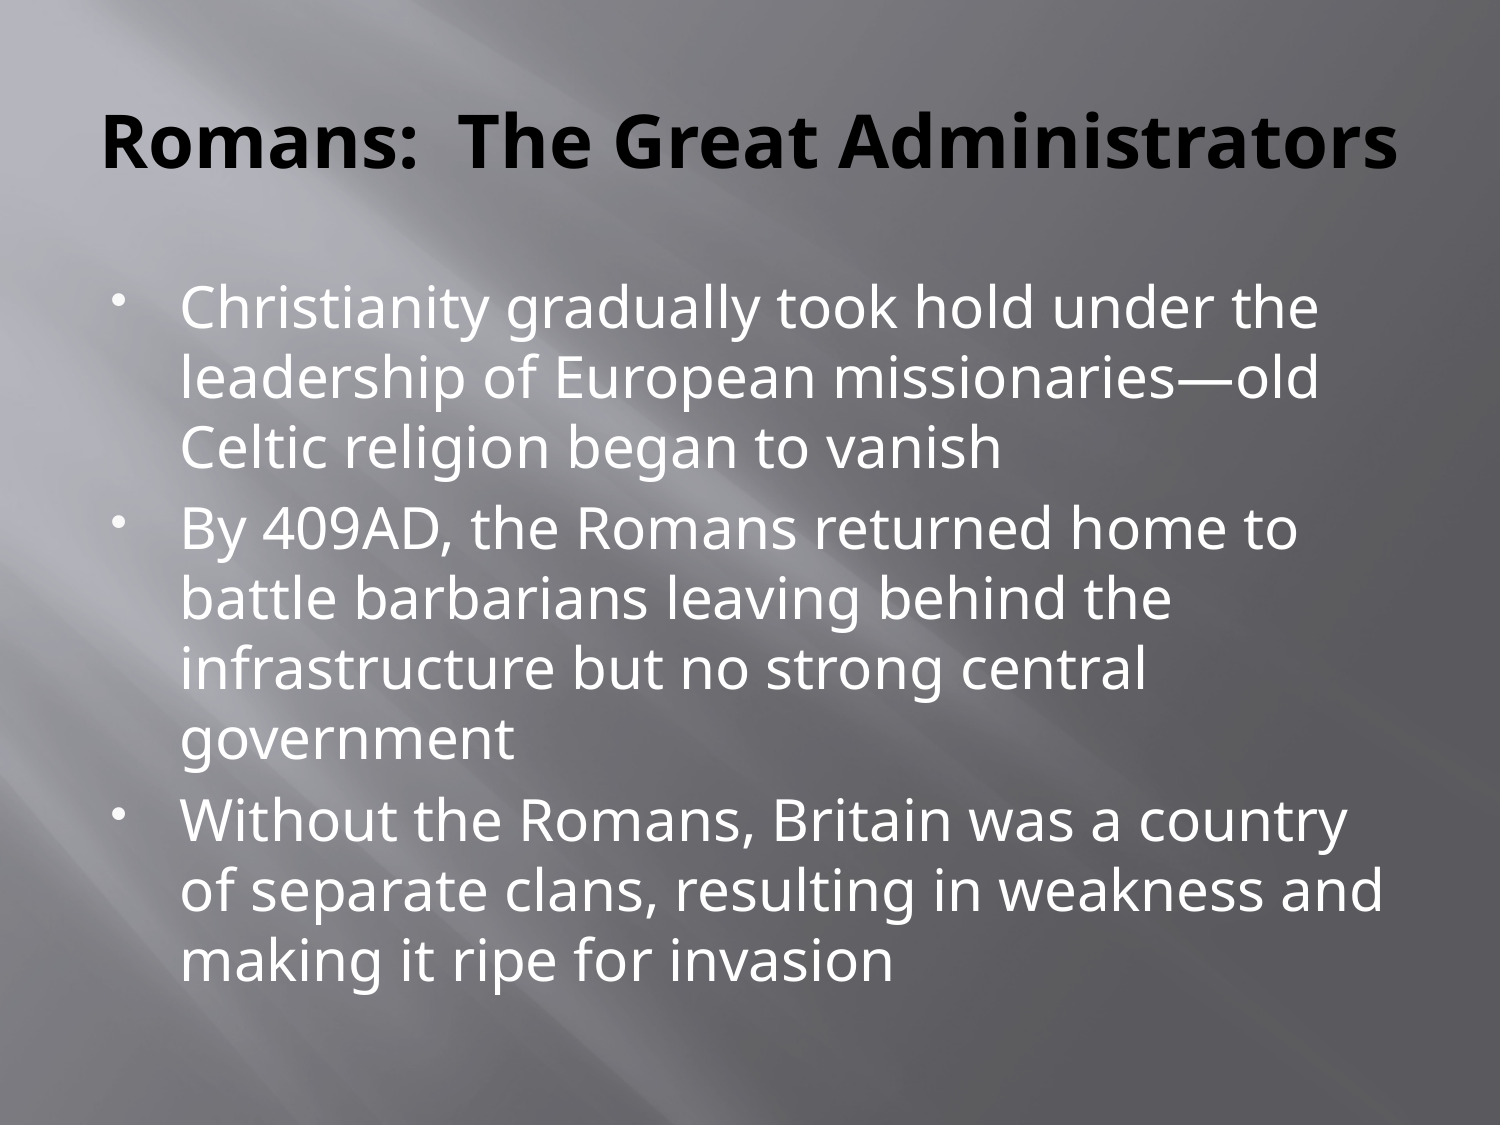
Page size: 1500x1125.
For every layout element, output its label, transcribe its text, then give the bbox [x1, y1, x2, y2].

list Christianity gradually took hold under the leadership of European missionaries—old Celtic religion began to vanish By 409AD, the Romans returned home to battle barbarians leaving behind the infrastructure but no strong central government Without the Romans, Britain was a country of separate clans, resulting in weakness and making it ripe for invasion [75, 262, 1425, 1035]
title Romans: The Great Administrators [75, 45, 1425, 233]
